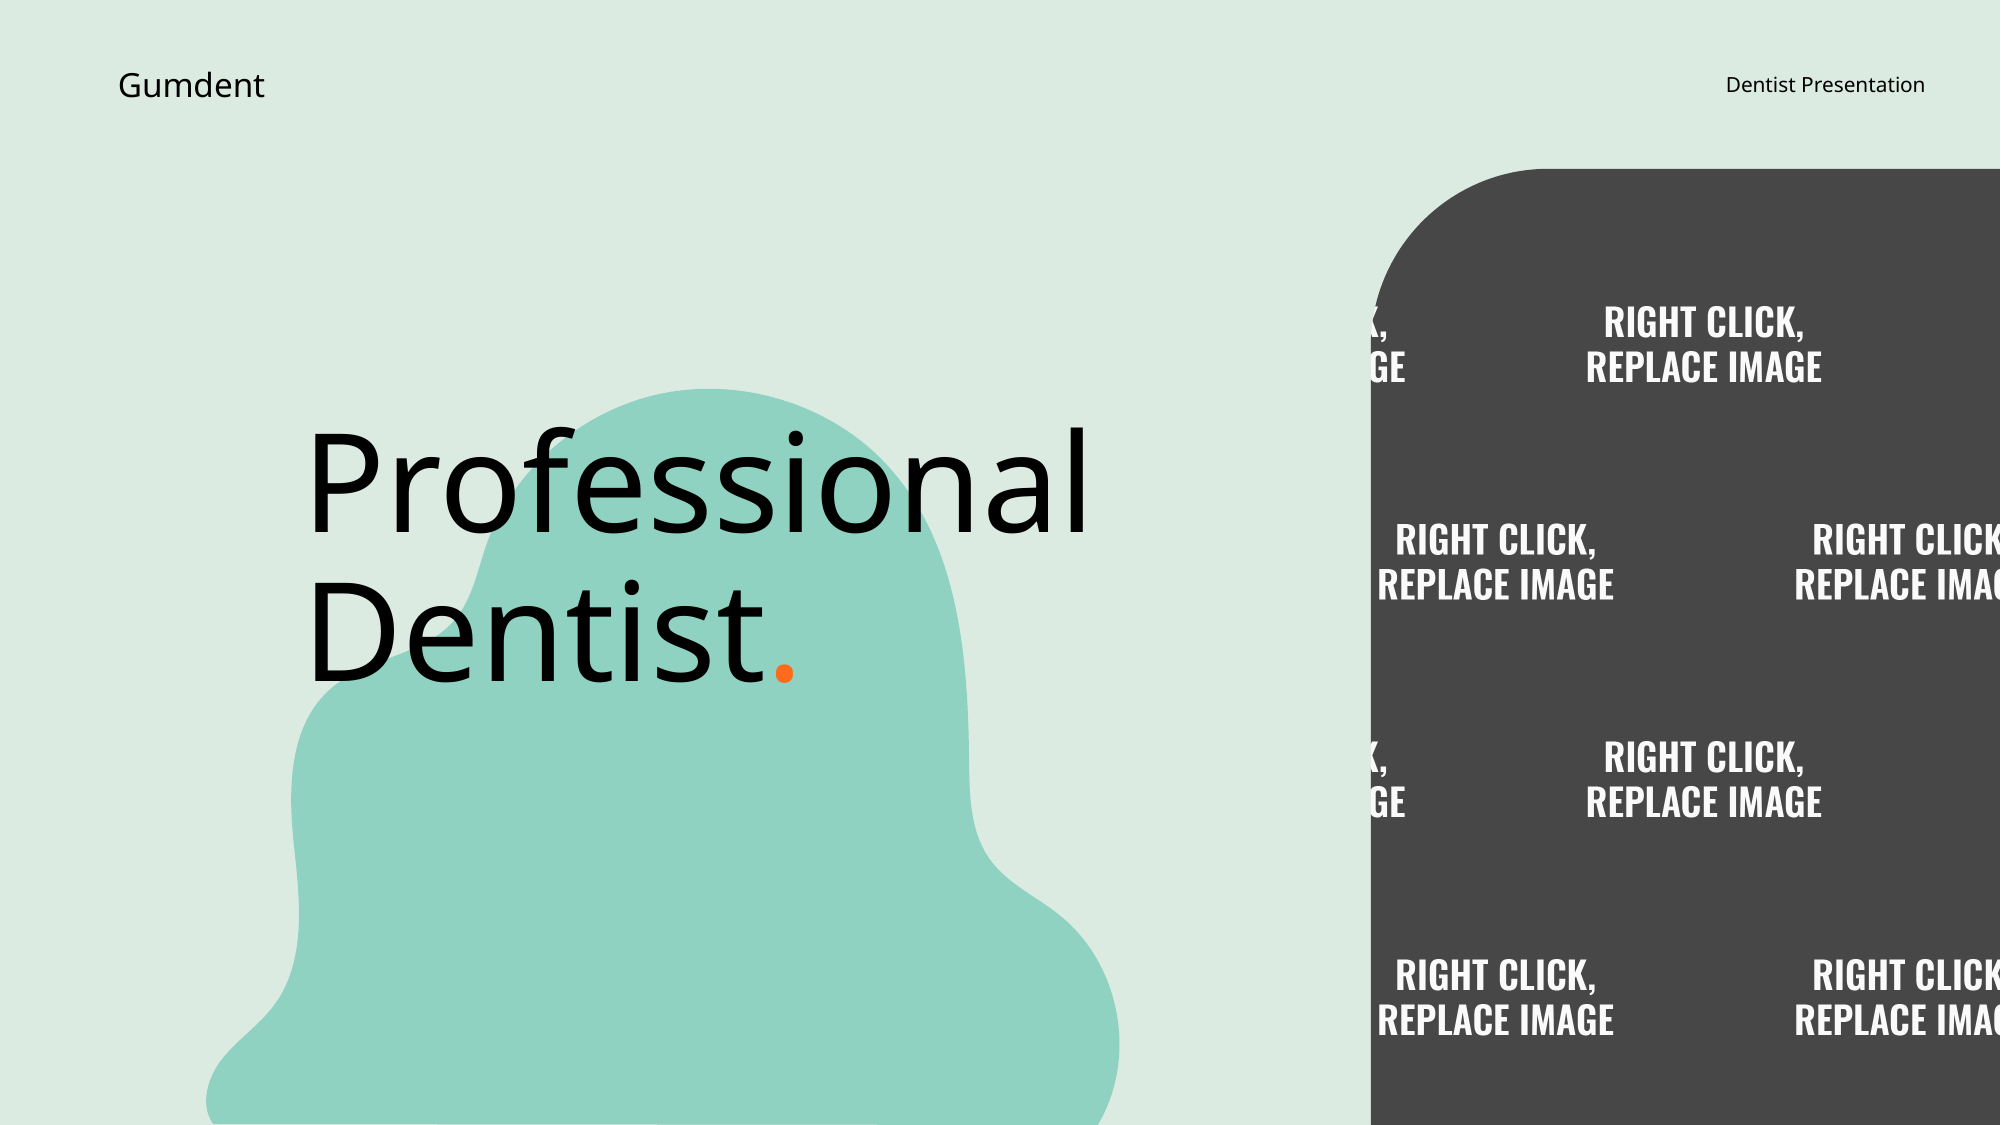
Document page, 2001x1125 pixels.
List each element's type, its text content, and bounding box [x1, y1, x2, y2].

text_box [206, 737, 1120, 1125]
title Professional Dentist. [287, 388, 1125, 737]
picture [1370, 168, 2000, 1125]
